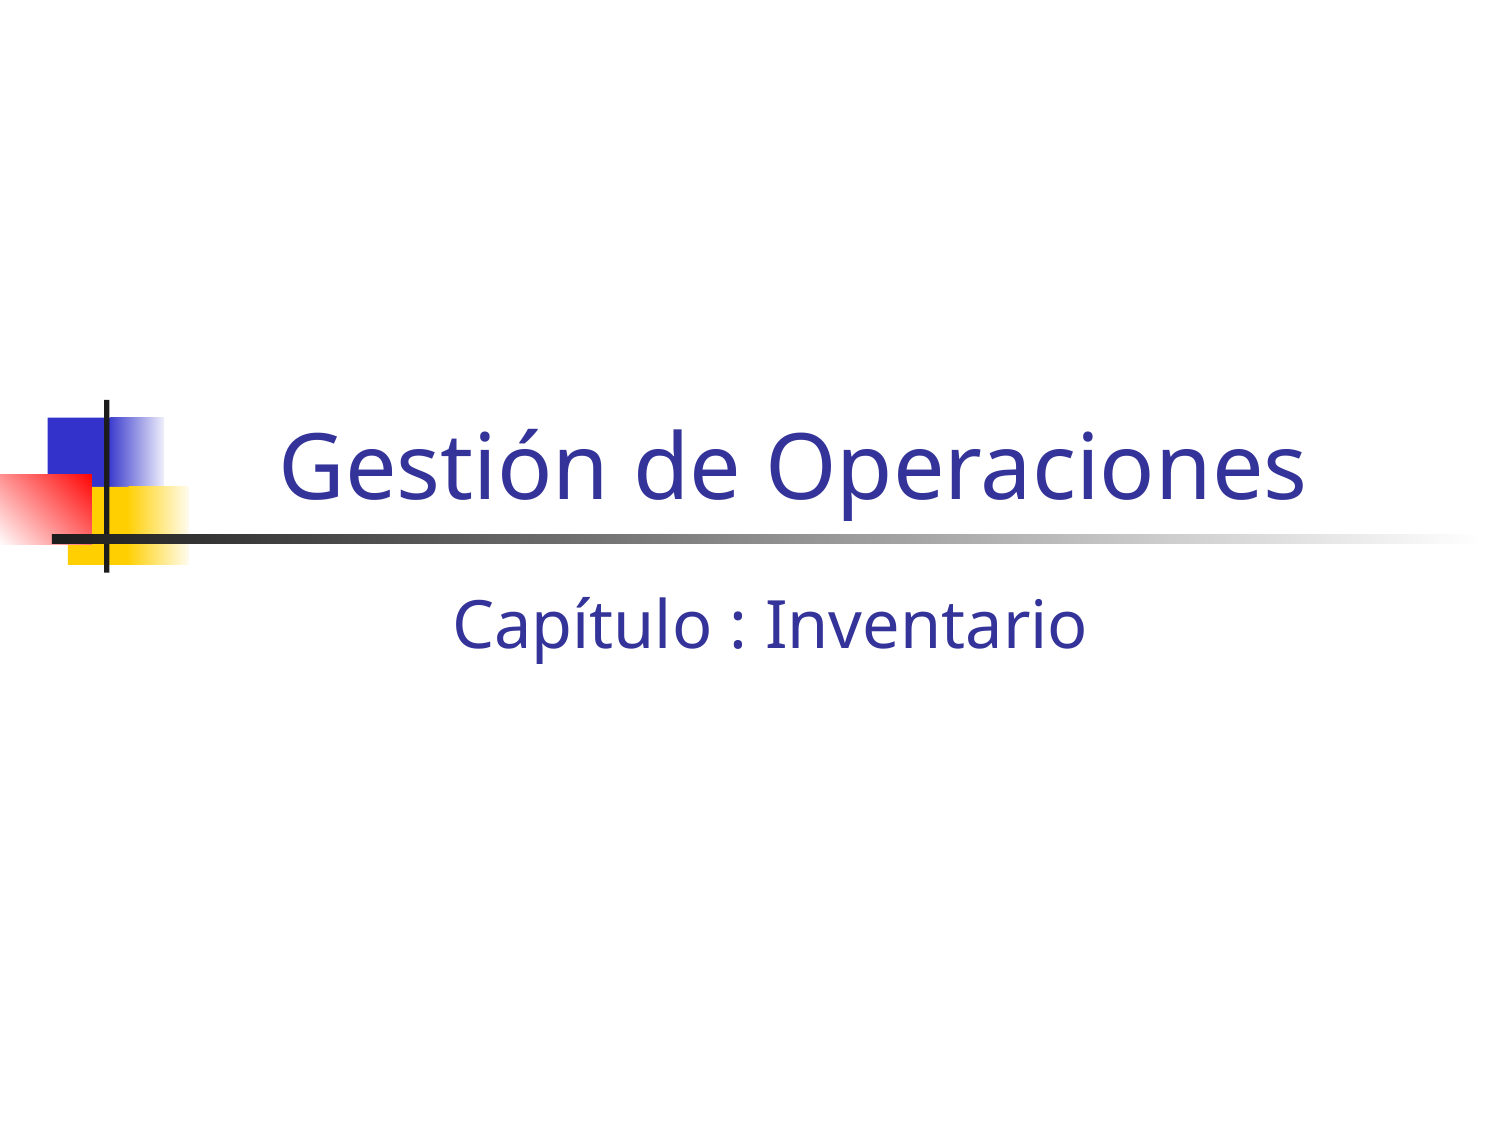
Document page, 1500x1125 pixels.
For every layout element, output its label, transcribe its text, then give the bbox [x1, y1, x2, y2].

text_box Capítulo : Inventario [437, 574, 1200, 670]
title Gestión de Operaciones [174, 337, 1413, 526]
